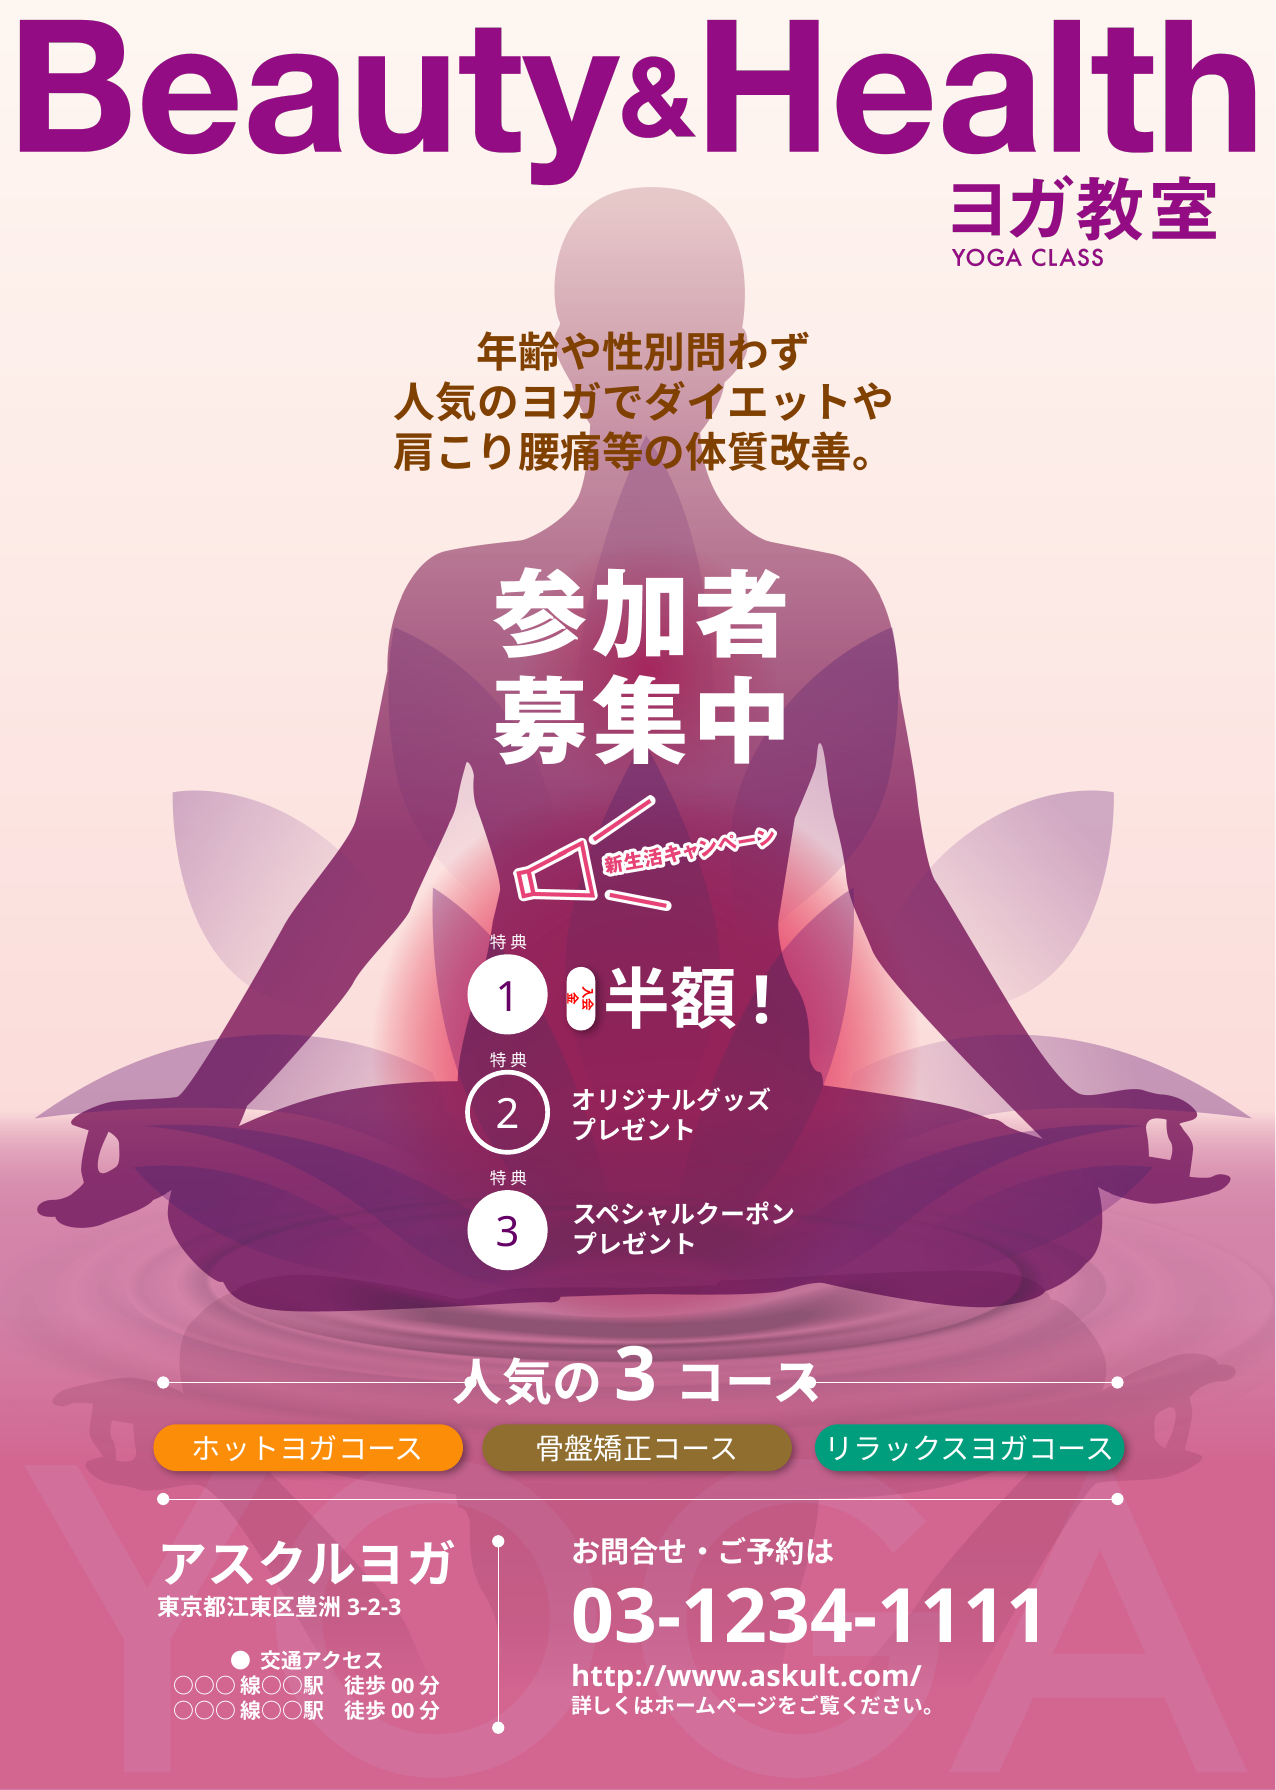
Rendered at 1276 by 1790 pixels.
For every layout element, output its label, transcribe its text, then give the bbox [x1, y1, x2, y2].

text_box 半額! [588, 949, 787, 1045]
text_box 入会金 [565, 965, 597, 1032]
text_box リラックスヨガコース [813, 1423, 1126, 1473]
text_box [467, 1160, 548, 1271]
text_box オリジナルグッズ プレゼント [557, 1077, 787, 1153]
text_box 骨盤矯正コース [481, 1423, 793, 1473]
text_box アスクルヨガ 東京都江東区豊洲3-2-3 ● 交通アクセス ○○○線○○駅 徒歩00分 ○○○線○○駅 徒歩00分 [142, 1525, 471, 1731]
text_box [467, 1042, 548, 1153]
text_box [467, 924, 548, 1035]
picture [0, 0, 1276, 1790]
text_box スペシャルクーポン プレゼント [557, 1190, 811, 1266]
text_box 人気の3コース [437, 1317, 838, 1423]
text_box お問合せ・ご予約は 03-1234-1111 http://www.askult.com/ 詳しくはホームページをご覧ください。 [556, 1525, 1065, 1726]
text_box 年齢や性別問わず 人気のヨガでダイエットや 肩こり腰痛等の体質改善。 [378, 318, 910, 484]
text_box ホットヨガコース [152, 1423, 464, 1473]
